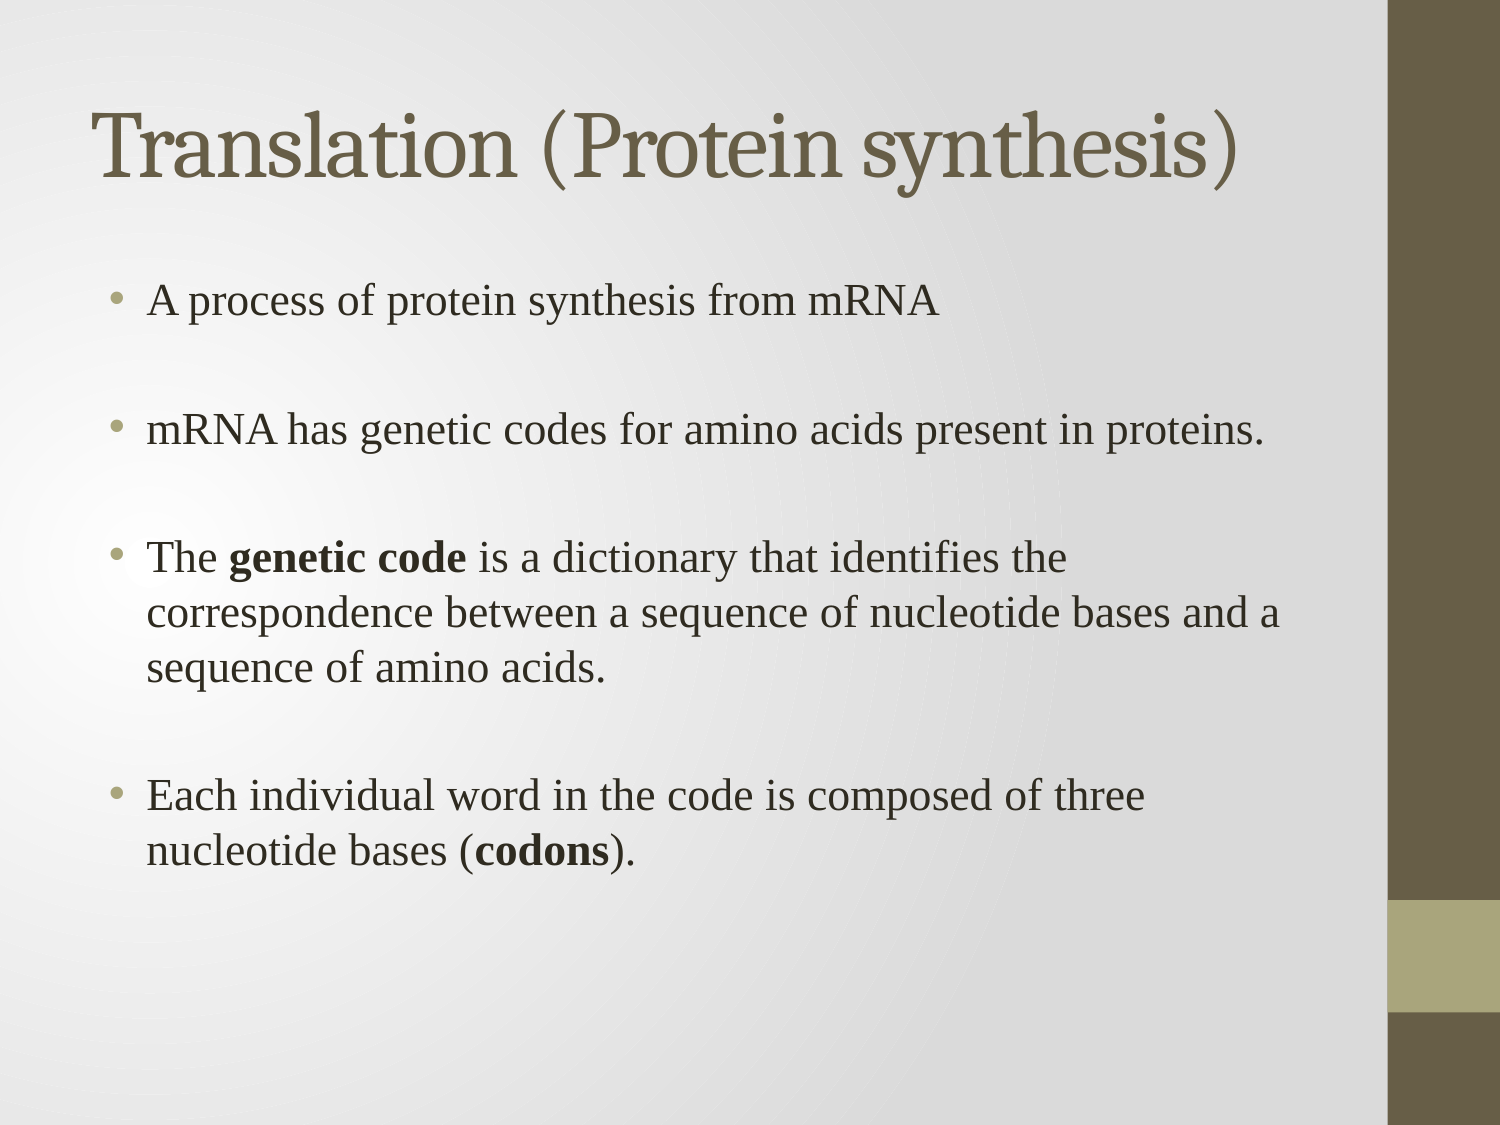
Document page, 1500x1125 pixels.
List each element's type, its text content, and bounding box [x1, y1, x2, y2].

list A process of protein synthesis from mRNA mRNA has genetic codes for amino acids present in proteins. The genetic code is a dictionary that identifies the correspondence between a sequence of nucleotide bases and a sequence of amino acids. Each individual word in the code is composed of three nucleotide bases (codons). [75, 262, 1325, 1050]
title Translation (Protein synthesis) [75, 45, 1325, 233]
